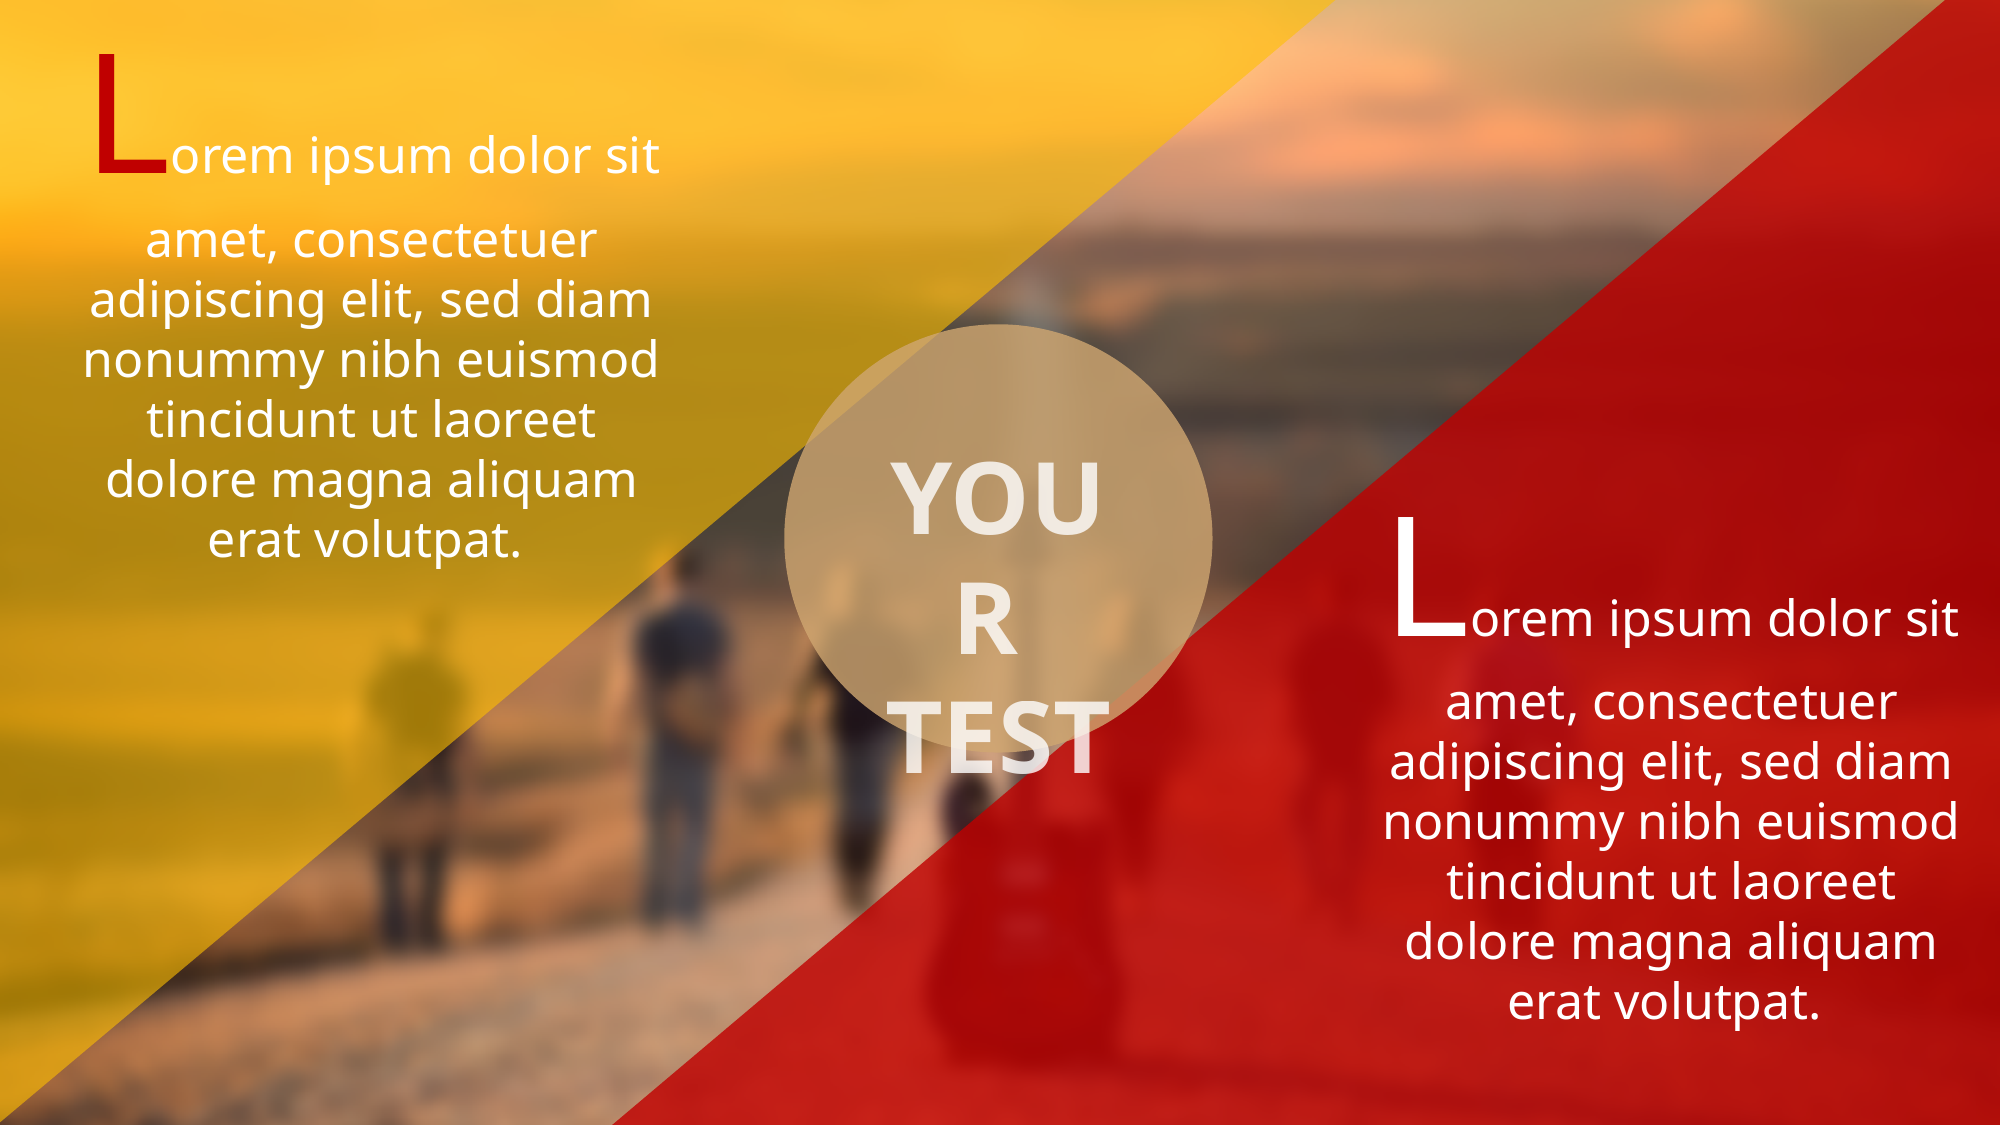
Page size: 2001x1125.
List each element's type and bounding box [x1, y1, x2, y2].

text_box [784, 324, 1213, 753]
picture [0, 0, 2000, 1125]
